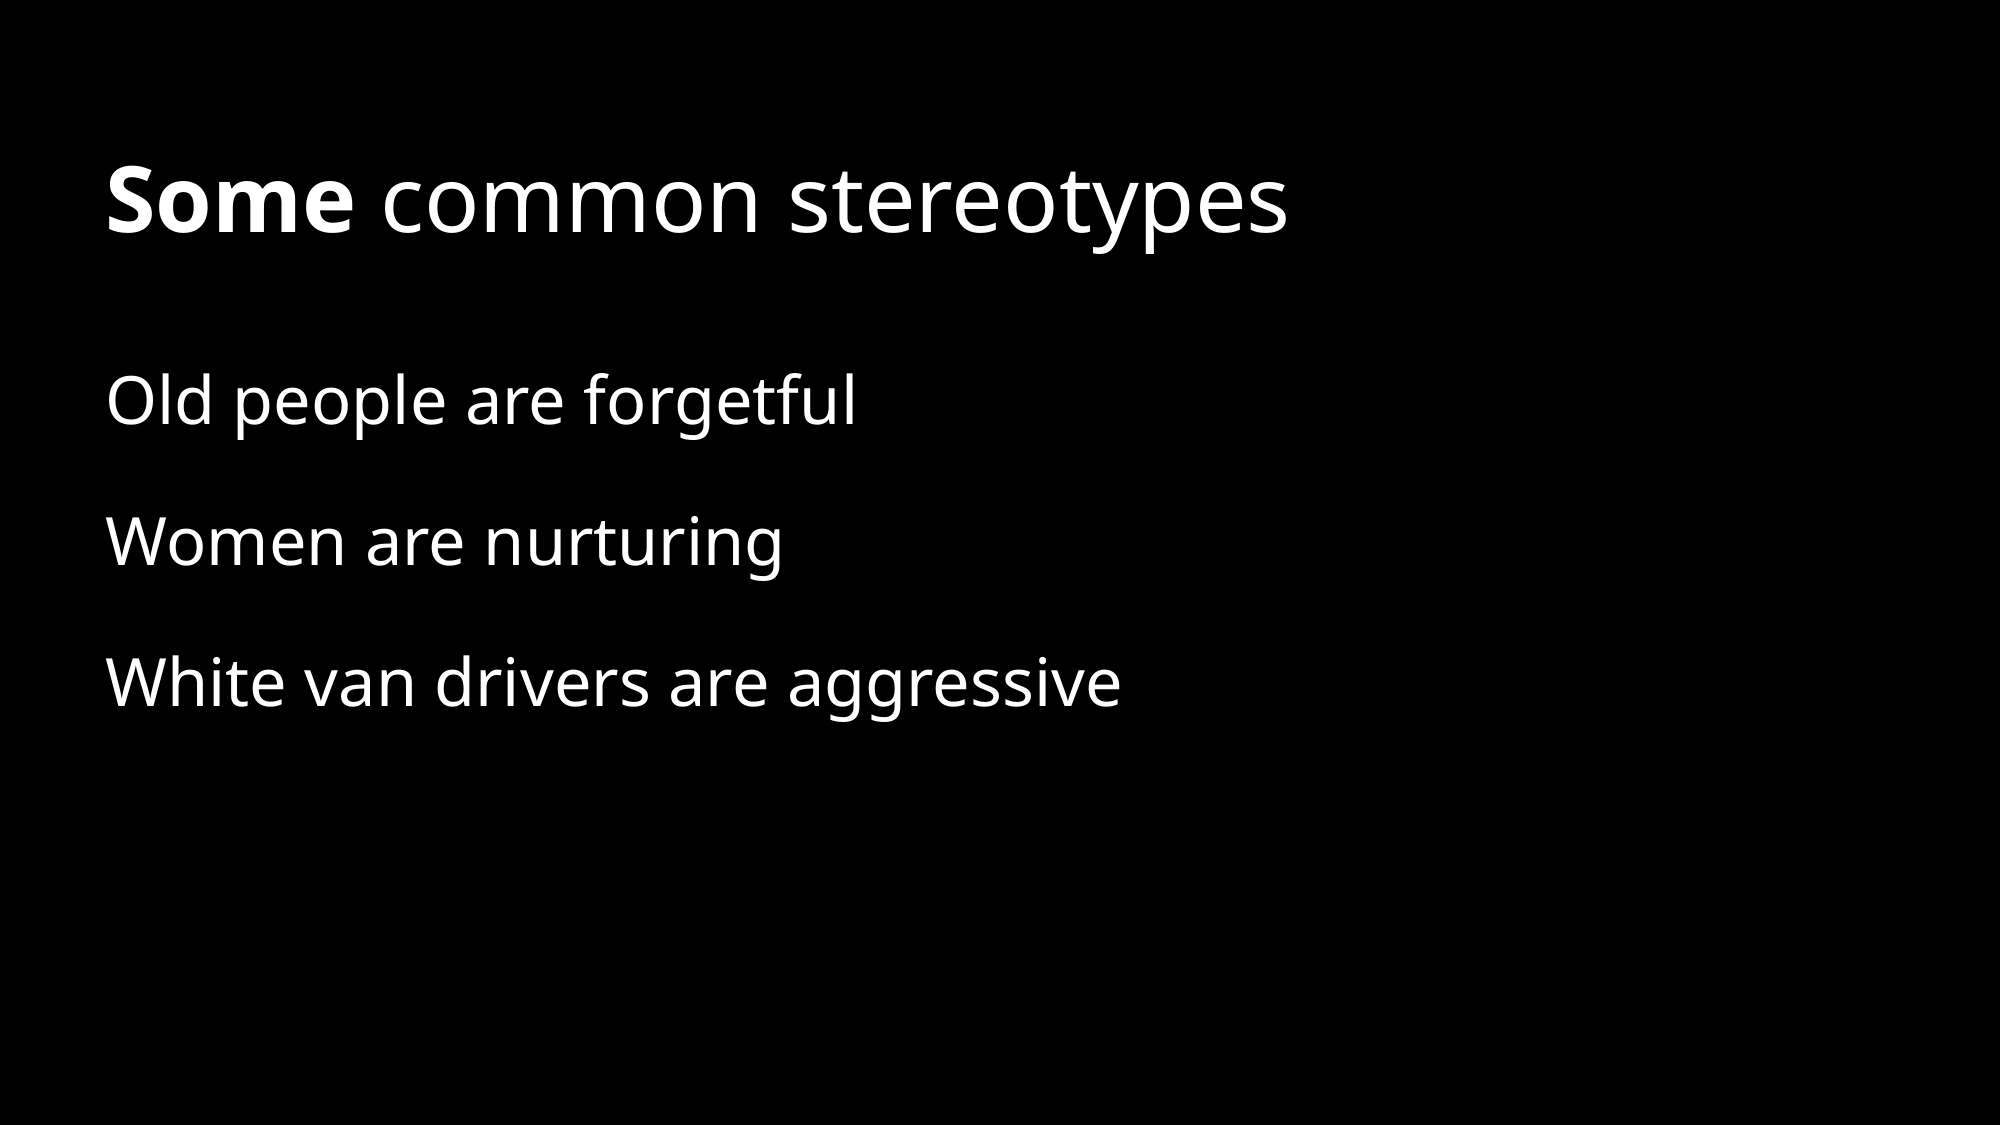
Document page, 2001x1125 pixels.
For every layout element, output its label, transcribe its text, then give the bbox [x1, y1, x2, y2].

list Old people are forgetful Women are nurturing White van drivers are aggressive [90, 310, 1905, 1025]
title Some common stereotypes [90, 59, 1905, 278]
